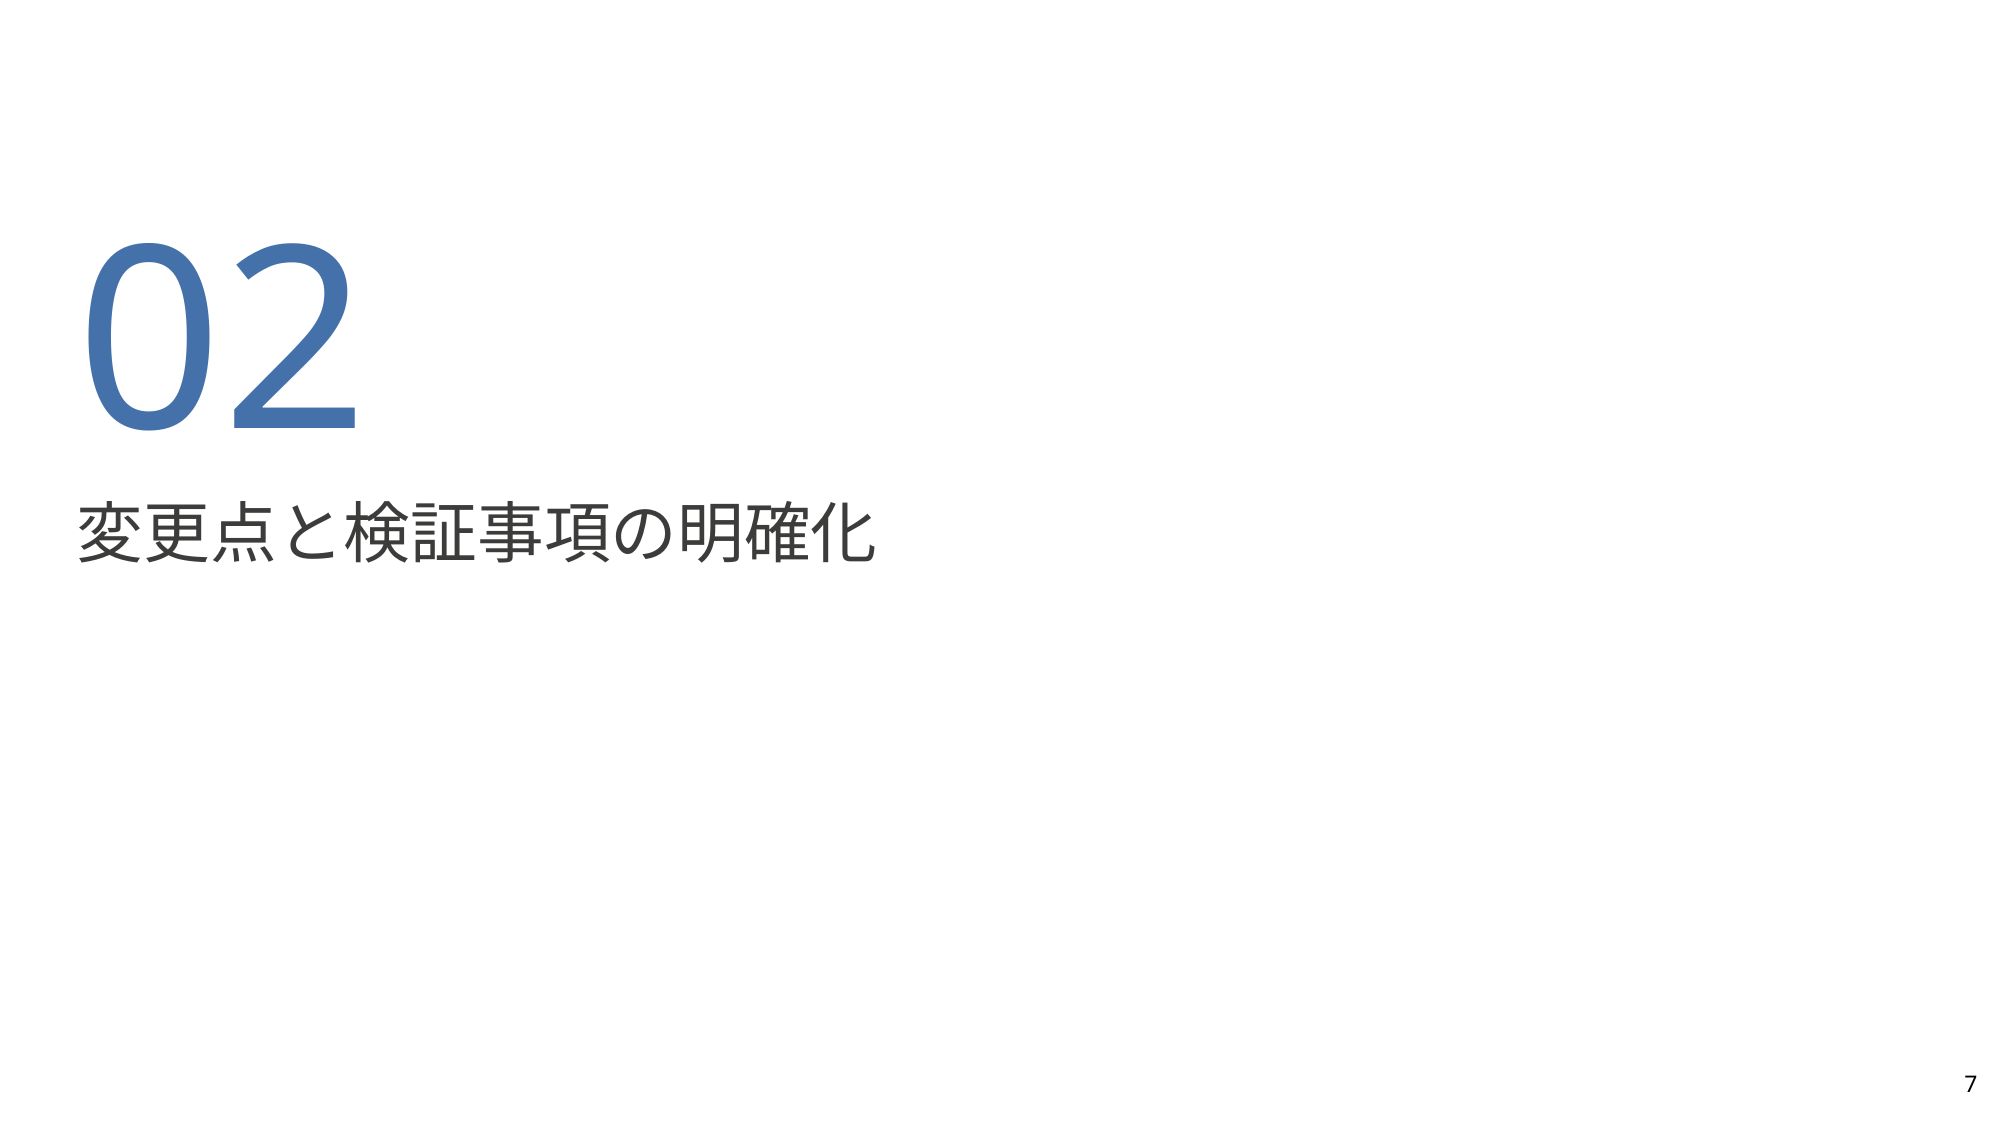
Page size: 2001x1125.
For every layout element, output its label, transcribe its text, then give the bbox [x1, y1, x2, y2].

list 02 [0, 0, 542, 480]
title 変更点と検証事項の明確化 [76, 499, 974, 589]
